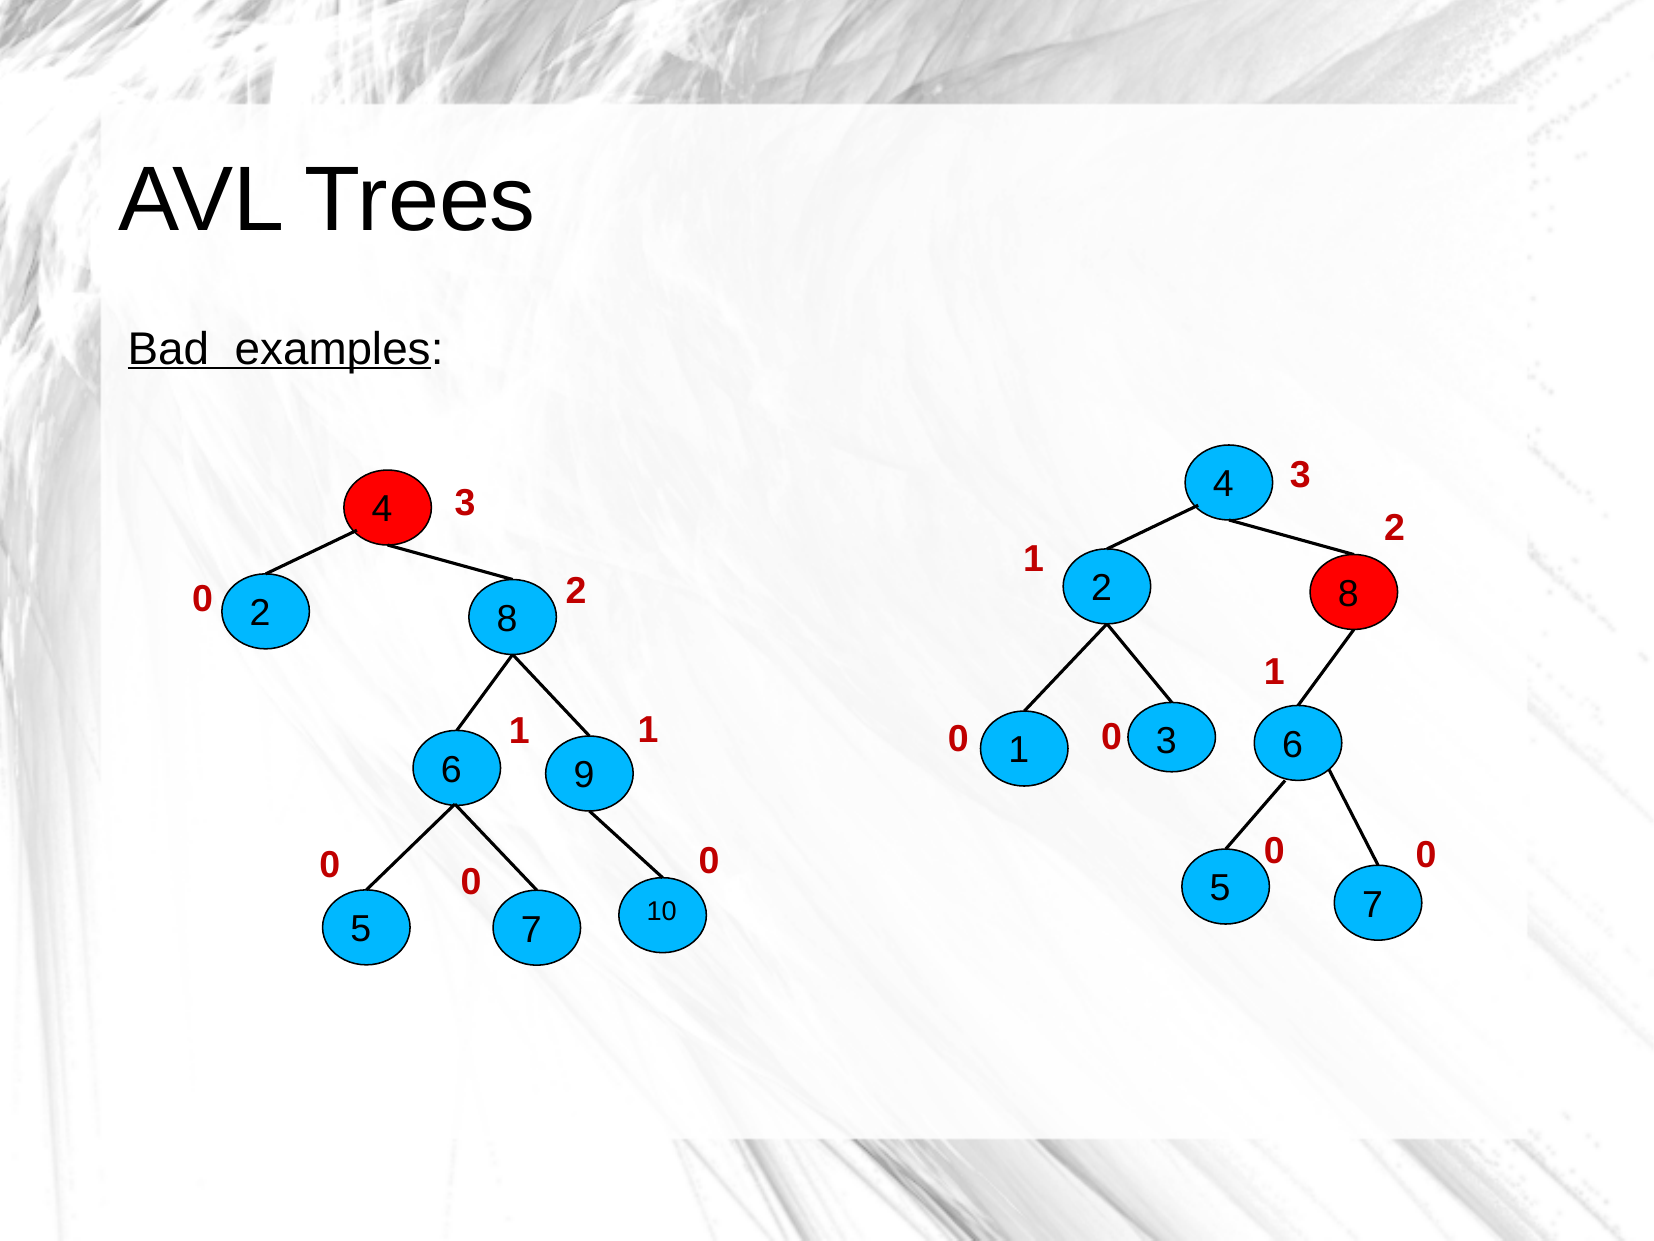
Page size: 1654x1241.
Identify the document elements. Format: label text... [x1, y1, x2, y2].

list Bad examples: [118, 319, 1571, 1109]
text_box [221, 912, 707, 966]
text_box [980, 885, 1422, 941]
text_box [932, 446, 1452, 885]
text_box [221, 470, 707, 475]
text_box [176, 475, 735, 912]
title AVL Trees [118, 93, 1506, 299]
picture [0, 0, 1654, 1241]
